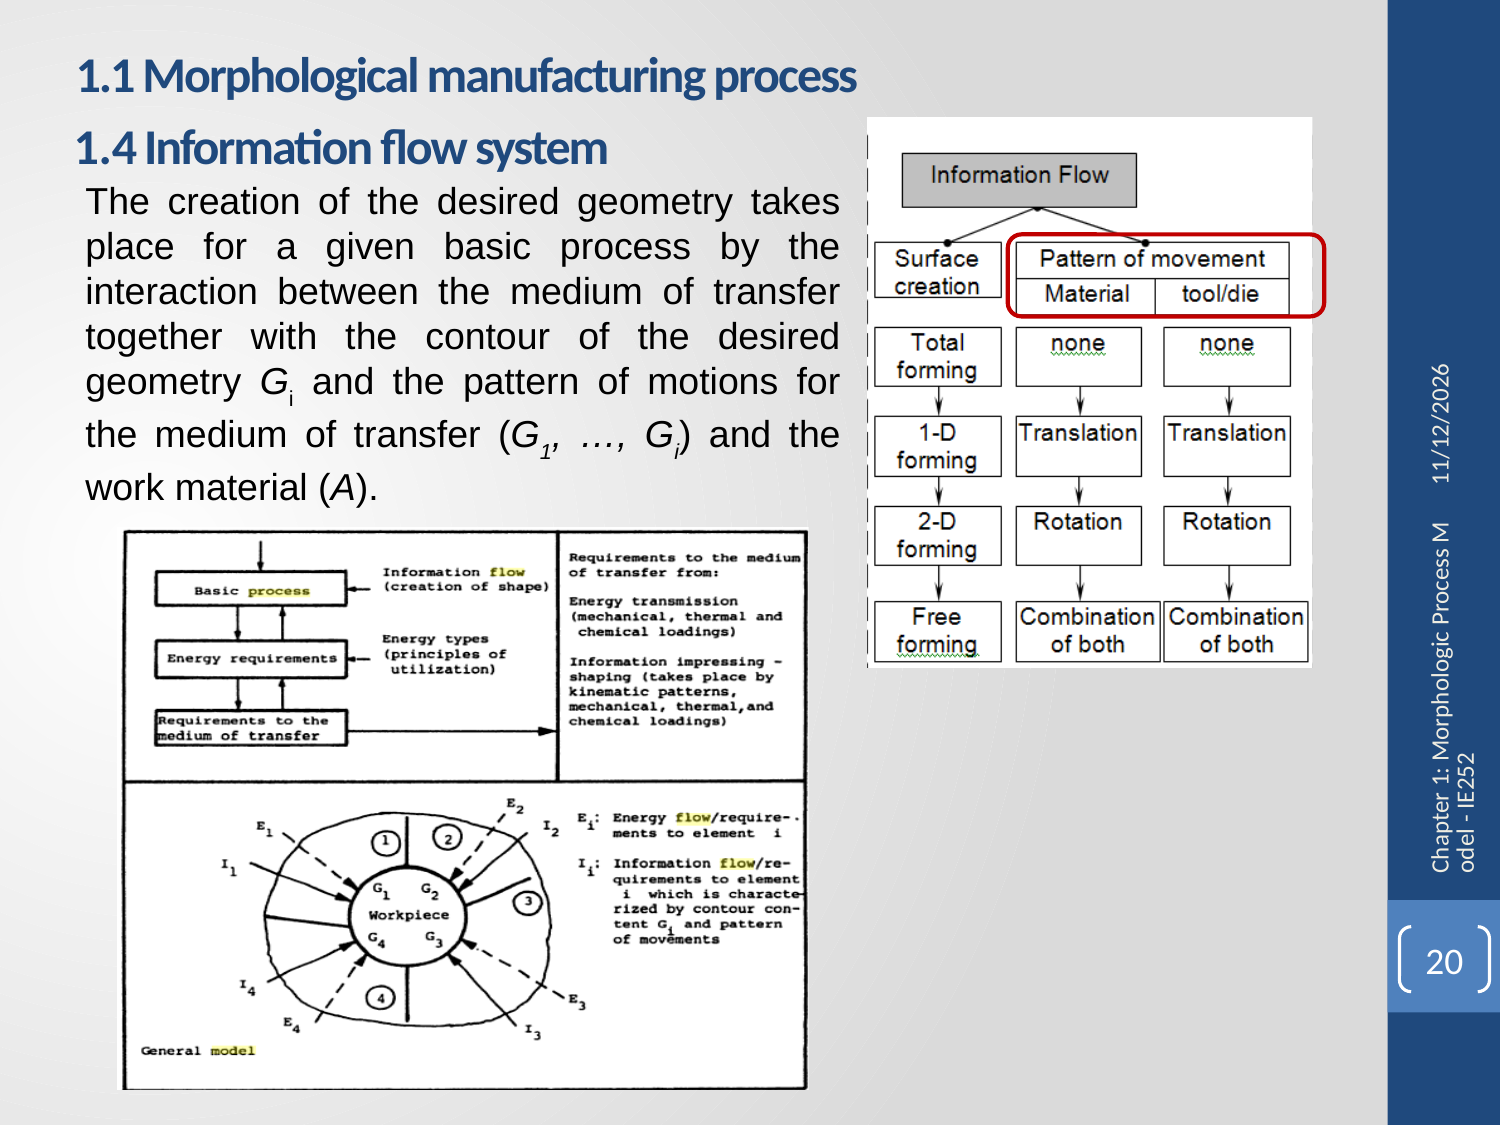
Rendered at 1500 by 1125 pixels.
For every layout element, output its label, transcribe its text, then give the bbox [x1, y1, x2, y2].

text_box 1.1 Morphological manufacturing process [60, 35, 883, 200]
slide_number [1408, 100, 1469, 500]
slide_number 20 [1397, 925, 1492, 994]
picture [866, 116, 1313, 669]
text_box 4 Information flow system [58, 107, 762, 483]
text_box [1316, 233, 1327, 318]
footer Chapter 1: Morphologic Process Model - IE252 [1408, 500, 1469, 889]
picture [116, 527, 809, 1091]
text_box The creation of the desired geometry takes place for a given basic process by the interaction between the medium of transfer together with the contour of the desired geometry Gi and the pattern of motions for the medium of transfer (G1, …, Gi) and the work material (A). [70, 169, 856, 606]
